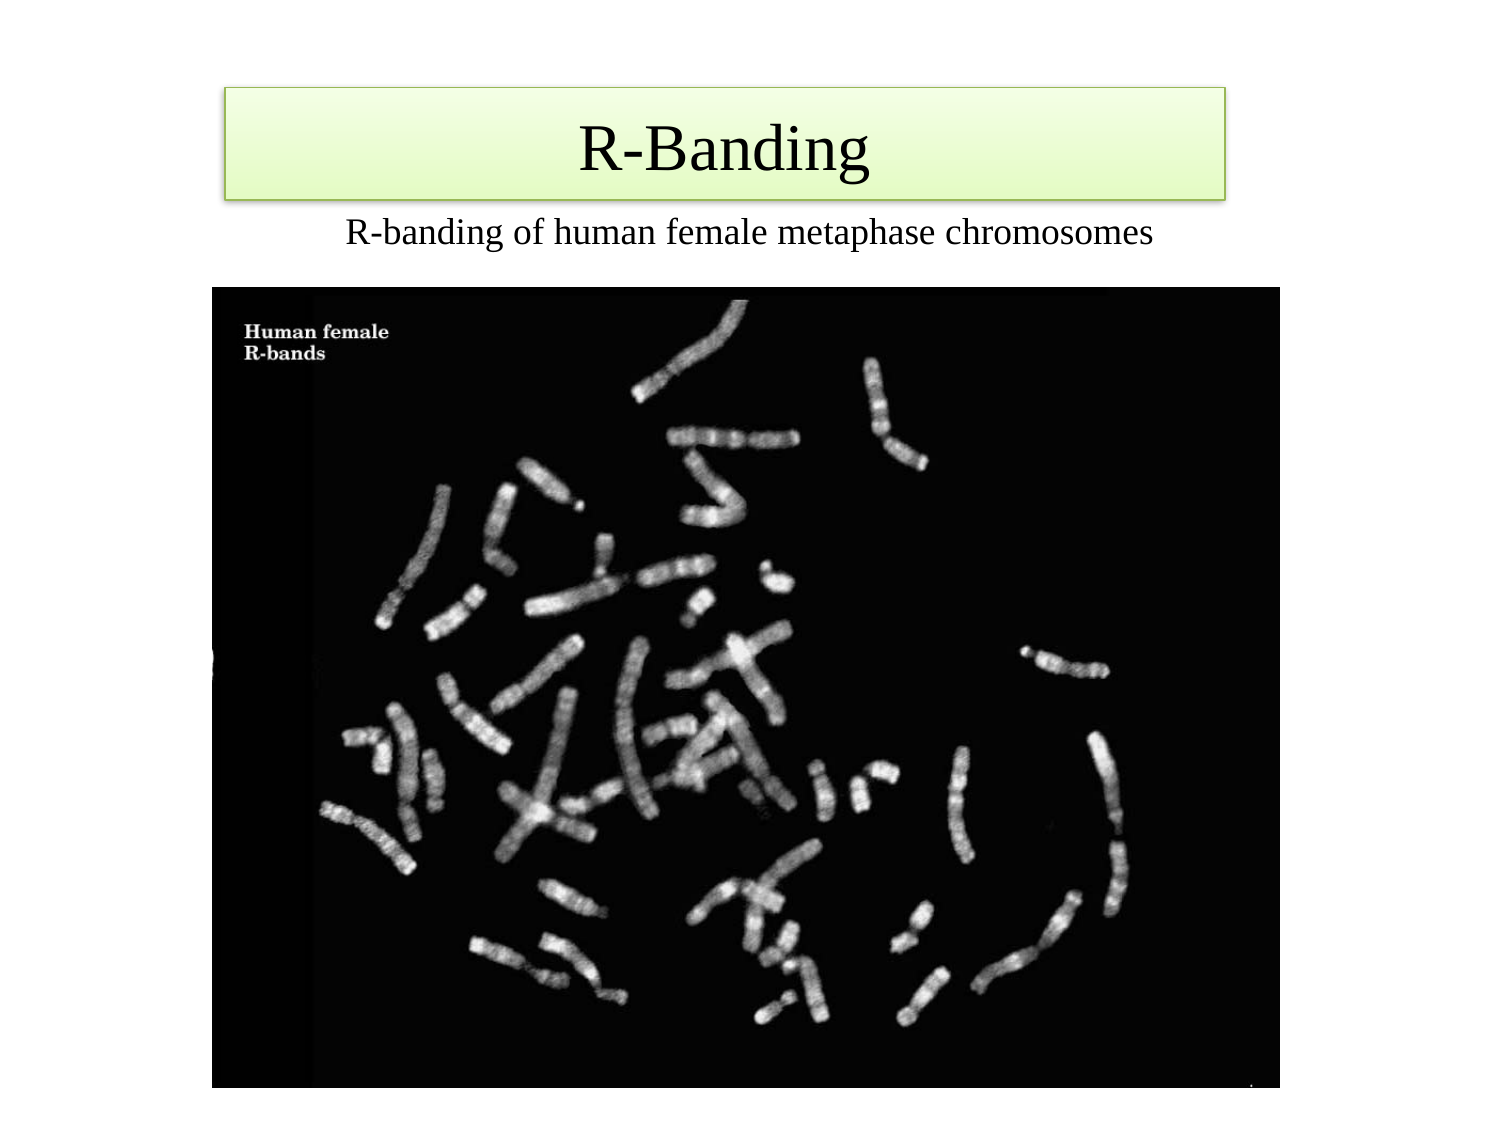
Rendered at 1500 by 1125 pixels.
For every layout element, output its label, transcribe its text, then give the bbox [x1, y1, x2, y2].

text_box R-banding of human female metaphase chromosomes [125, 199, 1375, 260]
title R-Banding [224, 87, 1226, 199]
picture [212, 287, 1280, 1088]
